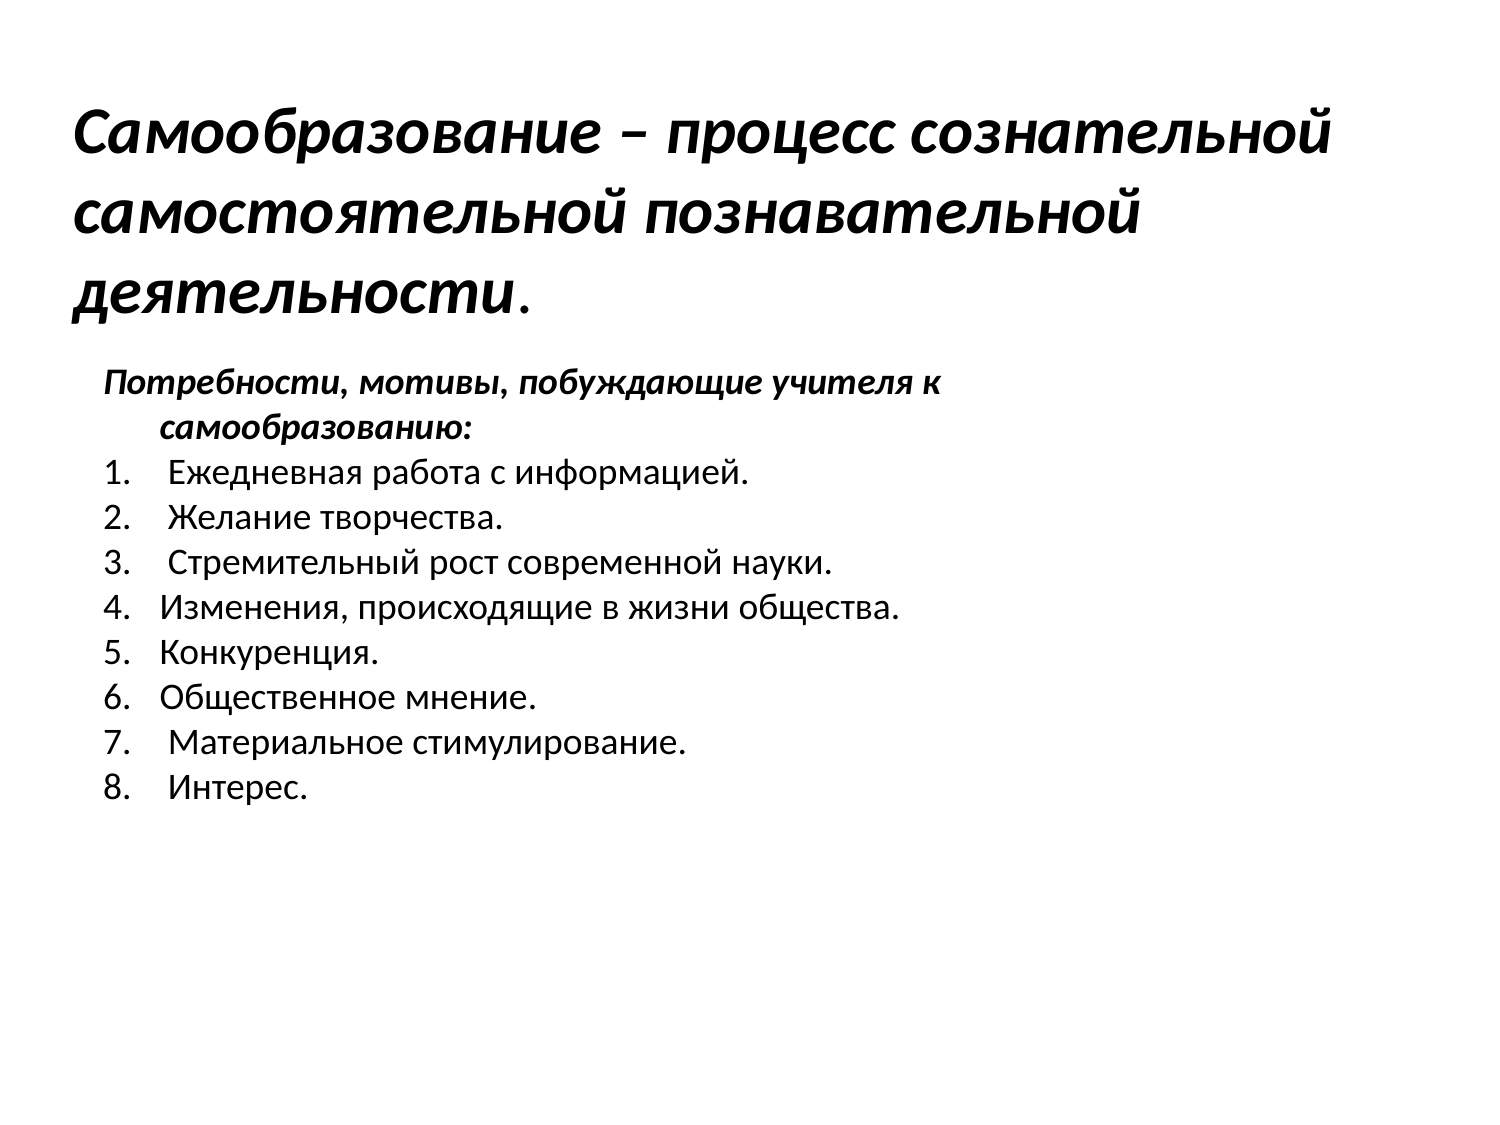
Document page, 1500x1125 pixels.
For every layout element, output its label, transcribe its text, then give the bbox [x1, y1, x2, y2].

text_box Потребности, мотивы, побуждающие учителя к самообразованию: Ежедневная работа с информацией. Желание творчества. Стремительный рост современной науки. Изменения, происходящие в жизни общества. Конкуренция. Общественное мнение. Материальное стимулирование. Интерес. [88, 349, 1270, 860]
text_box Самообразование – процесс сознательной самостоятельной познавательной деятельности. [58, 79, 1365, 335]
